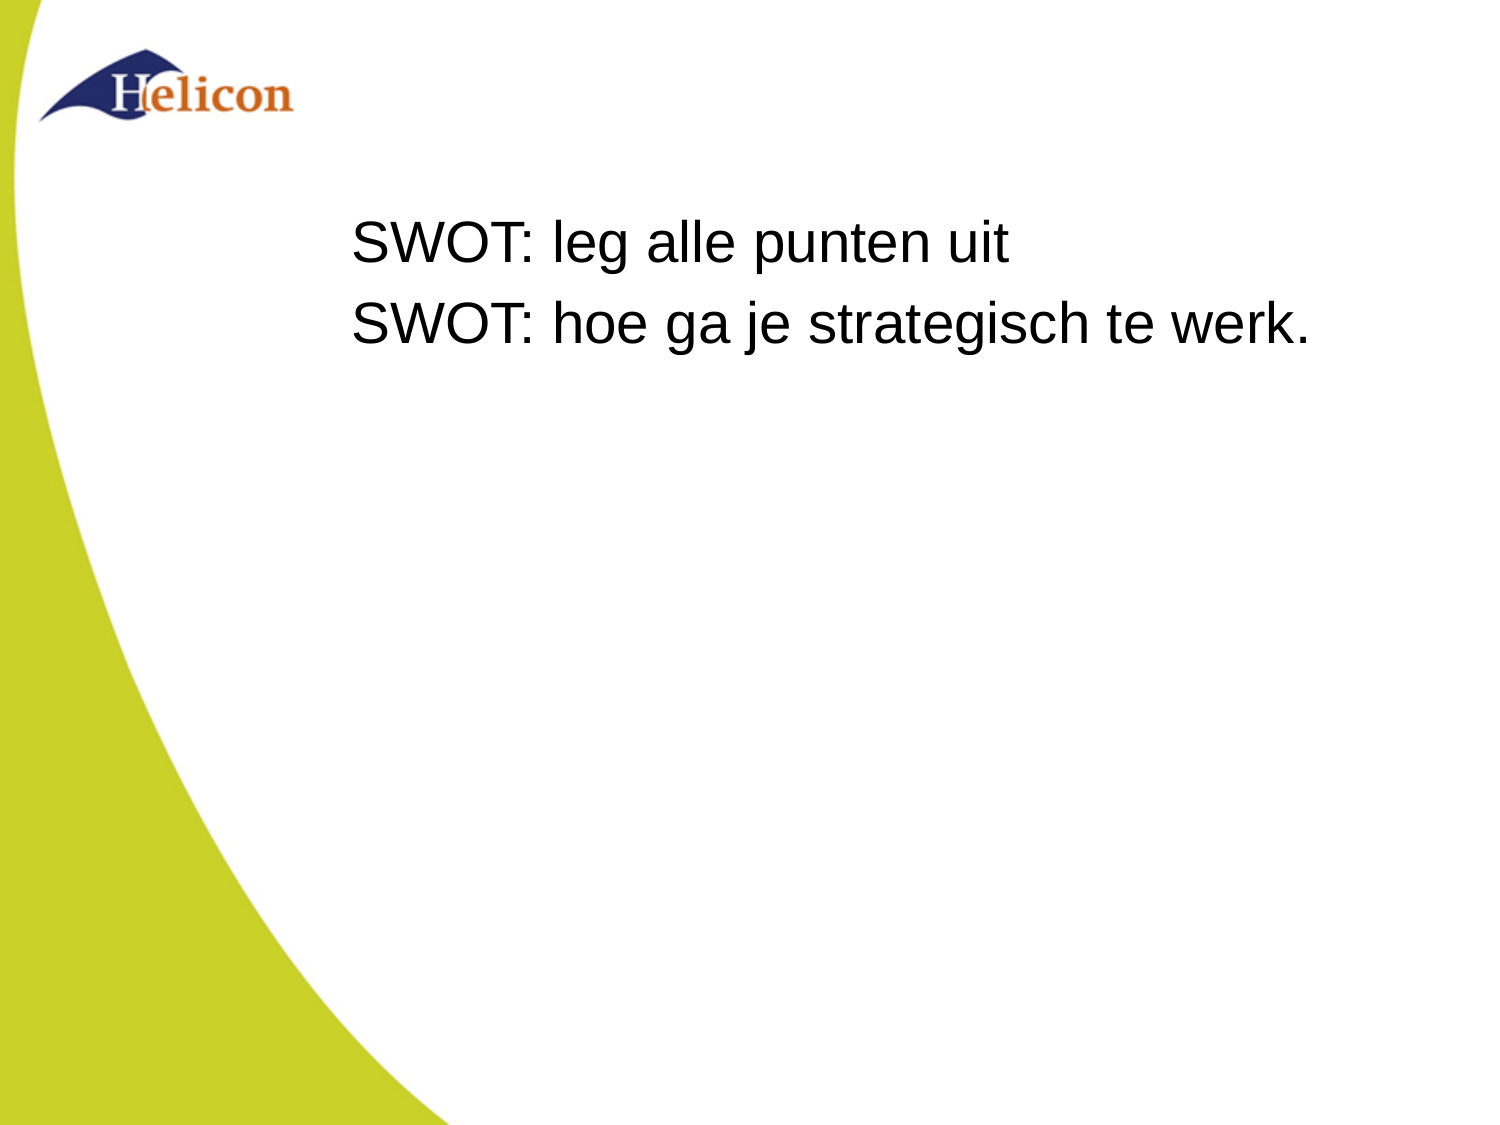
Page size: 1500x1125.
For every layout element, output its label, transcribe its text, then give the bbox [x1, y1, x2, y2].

picture [0, 0, 1500, 1125]
list SWOT: leg alle punten uit SWOT: hoe ga je strategisch te werk. [336, 196, 1425, 1005]
